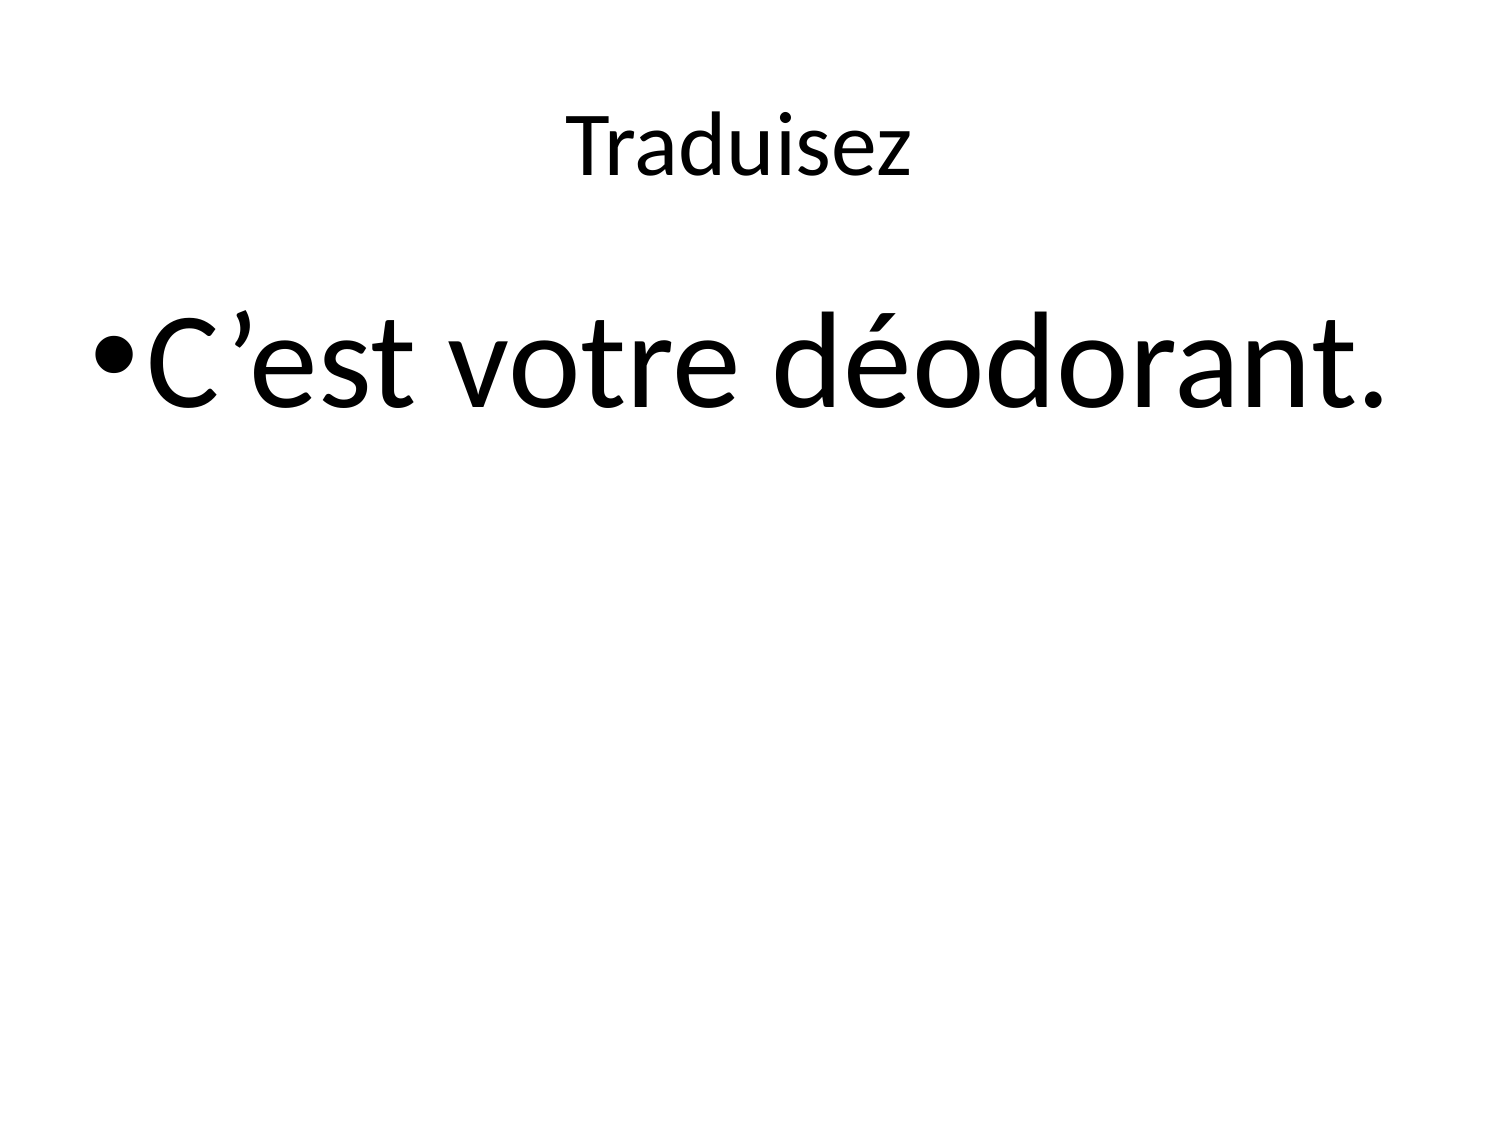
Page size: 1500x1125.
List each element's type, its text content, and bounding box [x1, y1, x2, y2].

list C’est votre déodorant. [75, 262, 1425, 1005]
title Traduisez [75, 45, 1425, 233]
